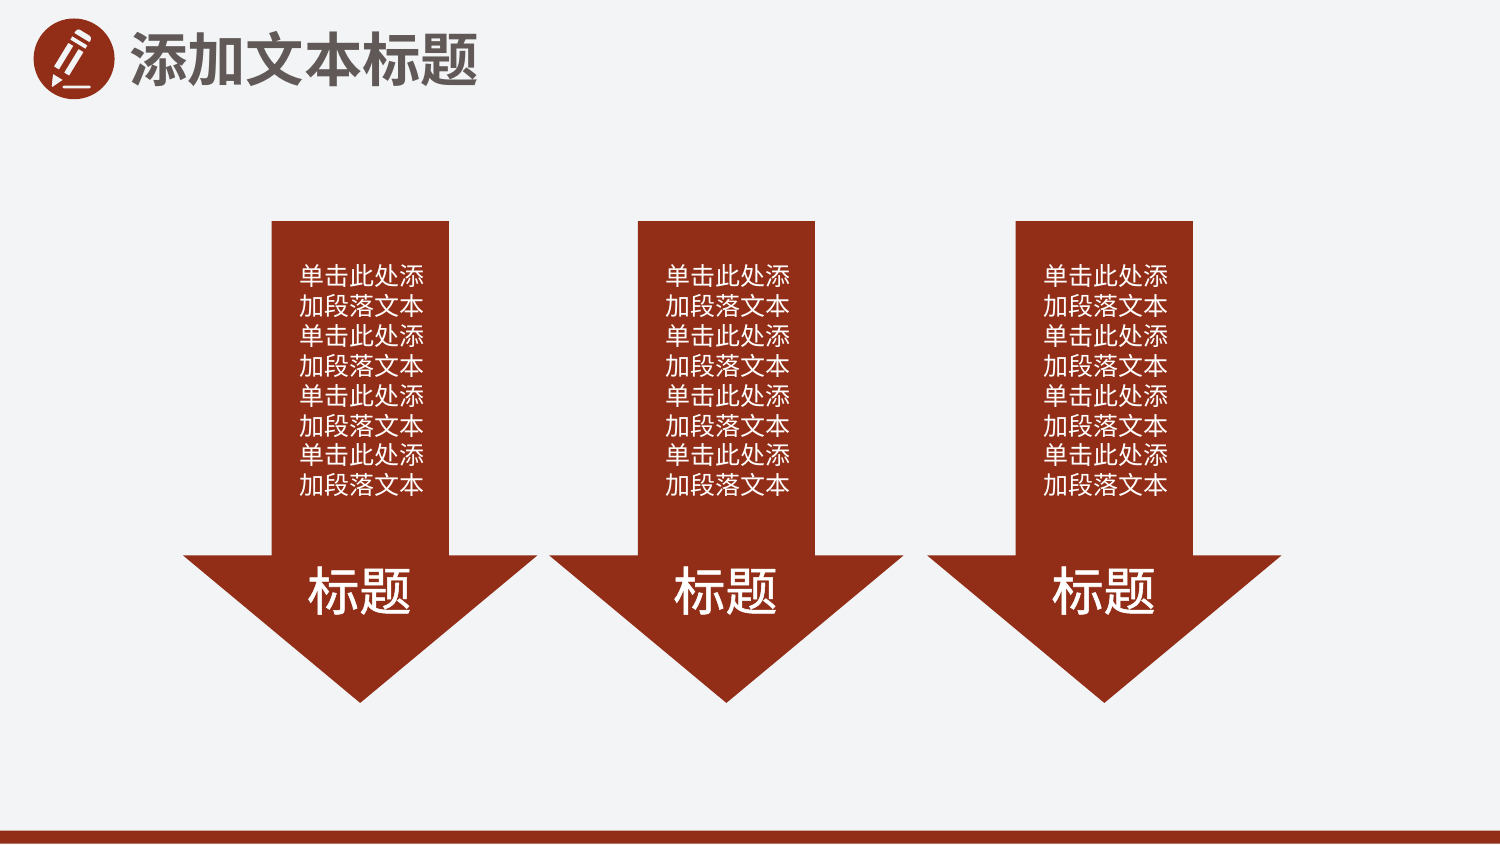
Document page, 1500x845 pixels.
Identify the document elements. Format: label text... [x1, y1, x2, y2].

text_box 添加文本标题 [114, 15, 969, 101]
text_box [33, 18, 115, 100]
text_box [926, 220, 1282, 704]
text_box [0, 830, 1500, 844]
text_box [548, 220, 904, 704]
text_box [182, 220, 538, 704]
